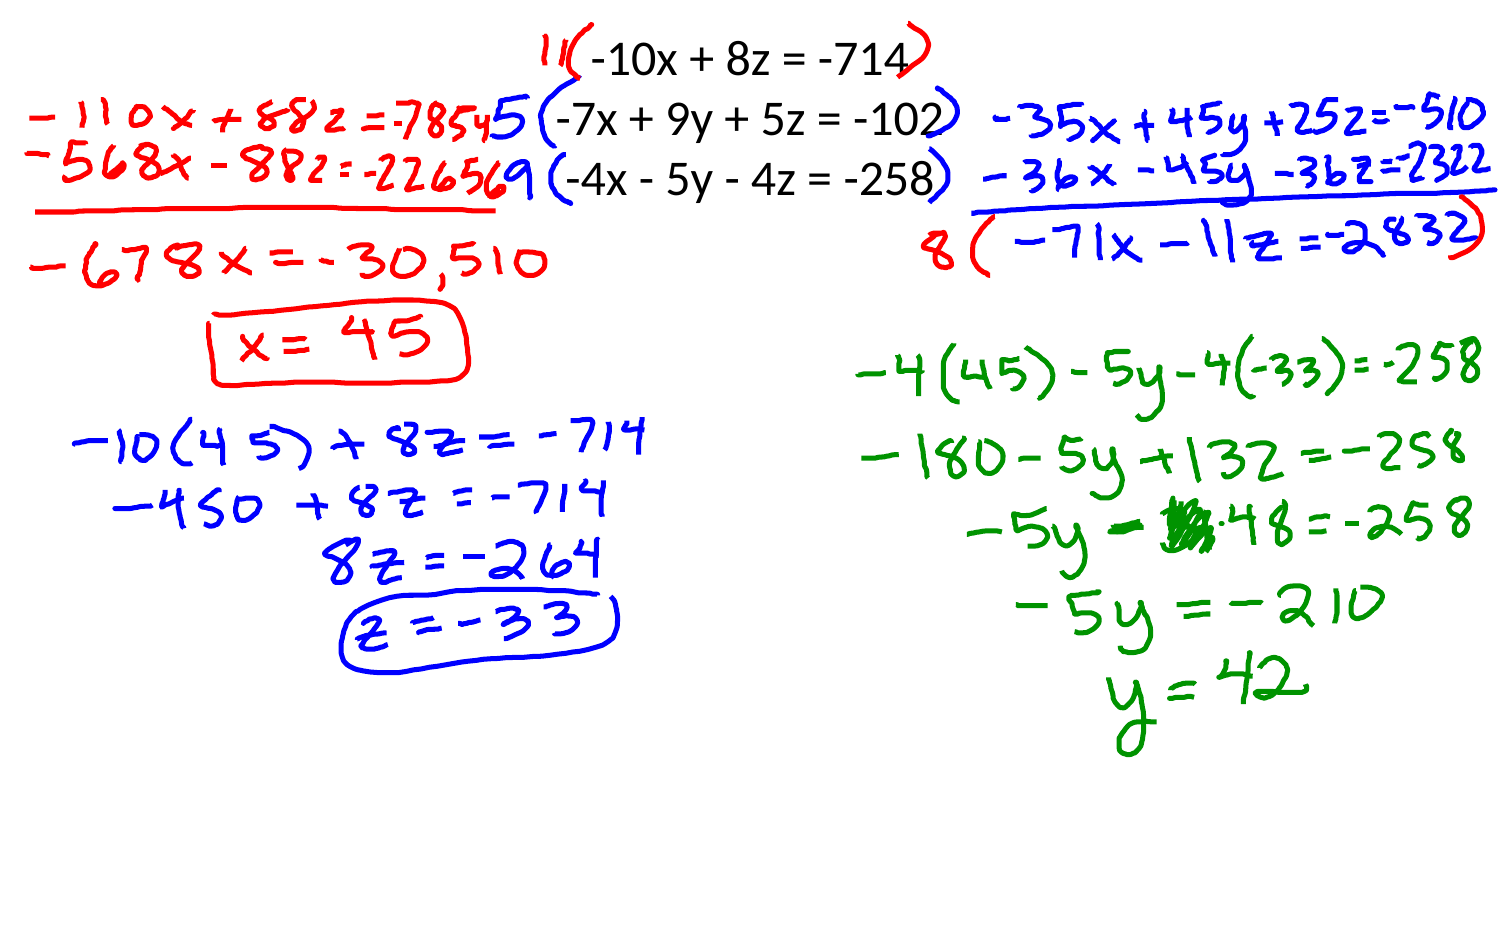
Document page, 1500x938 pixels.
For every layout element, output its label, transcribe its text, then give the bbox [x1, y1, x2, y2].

text_box [347, 244, 384, 278]
text_box [491, 95, 529, 138]
text_box [63, 141, 91, 182]
text_box [80, 101, 85, 128]
text_box [135, 143, 161, 179]
text_box [1244, 232, 1273, 242]
text_box [541, 544, 571, 579]
text_box [341, 163, 352, 168]
text_box [35, 206, 496, 213]
text_box [451, 242, 480, 275]
text_box [1023, 160, 1044, 192]
text_box [1200, 102, 1221, 134]
text_box [1394, 105, 1414, 110]
text_box [453, 489, 473, 495]
text_box [1451, 145, 1468, 175]
text_box [171, 418, 193, 465]
text_box [450, 107, 476, 141]
text_box [130, 104, 152, 127]
text_box [323, 538, 360, 584]
text_box [223, 247, 247, 274]
text_box [1222, 164, 1253, 199]
text_box [479, 433, 510, 438]
text_box [539, 78, 580, 148]
text_box [1381, 169, 1401, 173]
text_box [114, 504, 153, 510]
text_box [350, 485, 377, 517]
text_box [1202, 219, 1216, 257]
text_box [396, 101, 420, 140]
text_box [438, 444, 464, 456]
text_box [1300, 246, 1321, 250]
text_box [426, 430, 453, 443]
text_box [399, 497, 426, 503]
text_box [83, 242, 118, 287]
text_box [580, 480, 601, 493]
text_box [1314, 98, 1339, 134]
text_box [594, 538, 599, 578]
text_box [199, 489, 223, 527]
text_box [371, 561, 405, 568]
text_box [1274, 172, 1294, 176]
text_box [173, 110, 195, 128]
text_box [172, 154, 181, 163]
text_box [1326, 233, 1345, 237]
text_box [927, 87, 959, 137]
text_box [432, 162, 455, 191]
text_box [897, 22, 930, 78]
text_box [490, 540, 525, 580]
text_box [1298, 157, 1316, 187]
text_box [570, 418, 594, 453]
text_box [372, 549, 396, 563]
text_box [1384, 217, 1410, 245]
text_box [1289, 103, 1313, 134]
text_box [1422, 92, 1443, 129]
text_box [207, 299, 470, 387]
text_box [162, 106, 183, 121]
text_box [1124, 246, 1143, 261]
text_box [1186, 107, 1191, 138]
text_box [1096, 223, 1102, 261]
text_box [433, 439, 466, 448]
text_box [485, 162, 505, 199]
text_box [388, 423, 417, 456]
text_box [103, 145, 125, 178]
text_box [971, 189, 1496, 215]
text_box [1449, 196, 1484, 259]
text_box [1469, 144, 1491, 172]
text_box [622, 420, 640, 431]
text_box [994, 115, 1011, 121]
text_box [983, 174, 1007, 180]
text_box [1056, 159, 1077, 191]
text_box [1372, 118, 1389, 123]
text_box [391, 247, 425, 278]
text_box [282, 148, 302, 182]
text_box [488, 443, 515, 448]
text_box [234, 496, 261, 522]
text_box [1408, 142, 1426, 182]
text_box [574, 540, 595, 555]
text_box [332, 443, 365, 449]
text_box [117, 429, 124, 463]
text_box [1089, 166, 1101, 174]
text_box [561, 483, 566, 512]
text_box [1089, 117, 1103, 130]
text_box [1448, 97, 1456, 129]
text_box [1256, 245, 1282, 260]
text_box [1356, 163, 1371, 168]
text_box [160, 157, 191, 175]
text_box [377, 155, 394, 190]
text_box [1343, 221, 1385, 256]
text_box [1345, 108, 1367, 135]
text_box [543, 35, 547, 66]
text_box [550, 153, 572, 205]
text_box [1111, 237, 1132, 260]
text_box [439, 273, 444, 291]
text_box [1221, 201, 1248, 206]
text_box [387, 489, 417, 500]
text_box [567, 23, 593, 80]
text_box [100, 98, 109, 125]
text_box [1103, 130, 1121, 143]
text_box [1446, 212, 1459, 224]
text_box [1201, 154, 1223, 183]
text_box [326, 109, 345, 131]
text_box [1160, 241, 1189, 246]
text_box [177, 489, 185, 529]
text_box [429, 102, 445, 137]
text_box [234, 262, 252, 274]
text_box [538, 432, 557, 437]
text_box [274, 261, 304, 265]
text_box [505, 160, 532, 199]
text_box [1226, 219, 1234, 263]
text_box [1052, 225, 1079, 258]
text_box [1103, 175, 1116, 186]
text_box [1018, 104, 1052, 137]
text_box [559, 39, 567, 67]
text_box [220, 251, 234, 263]
text_box [121, 246, 148, 281]
text_box [183, 120, 193, 127]
text_box [269, 425, 310, 470]
text_box [404, 501, 424, 517]
text_box [1165, 156, 1185, 171]
text_box [1014, 239, 1046, 244]
text_box [212, 118, 242, 123]
text_box [1112, 233, 1124, 247]
text_box [1181, 155, 1195, 184]
text_box [922, 231, 953, 269]
text_box [1459, 98, 1485, 129]
text_box [517, 482, 547, 514]
text_box [456, 501, 471, 505]
text_box [1397, 155, 1410, 160]
text_box [165, 243, 201, 278]
text_box [1325, 156, 1345, 185]
text_box [1091, 119, 1116, 142]
text_box [320, 258, 334, 264]
text_box [179, 165, 189, 179]
text_box [364, 172, 377, 176]
text_box [160, 489, 177, 508]
text_box [1221, 114, 1247, 156]
text_box [133, 433, 158, 462]
text_box [221, 121, 227, 133]
text_box [201, 431, 221, 448]
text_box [857, 335, 1480, 755]
text_box [1090, 164, 1111, 185]
text_box [378, 565, 402, 584]
text_box [26, 152, 50, 157]
text_box [1352, 157, 1370, 165]
text_box [462, 158, 482, 194]
text_box [73, 439, 108, 445]
text_box [1250, 240, 1279, 247]
text_box [515, 249, 546, 277]
text_box [1058, 103, 1084, 141]
text_box [1273, 124, 1279, 136]
text_box [600, 480, 605, 517]
text_box [1169, 108, 1186, 123]
text_box [404, 158, 425, 191]
text_box [338, 430, 352, 443]
text_box [340, 588, 619, 674]
text_box [604, 421, 611, 451]
text_box [483, 114, 489, 142]
text_box [241, 145, 273, 181]
text_box [493, 247, 502, 275]
title -10x + 8z = -714 -7x + 9y + 5z = -102 -4x - 5y - 4z = -258 [75, 37, 1425, 194]
text_box [226, 108, 232, 118]
text_box [928, 148, 949, 204]
text_box [362, 126, 385, 130]
text_box [309, 156, 326, 182]
text_box [251, 431, 279, 459]
text_box [637, 417, 643, 455]
text_box [30, 265, 66, 270]
text_box [258, 101, 289, 130]
text_box [476, 114, 485, 128]
text_box [1270, 111, 1275, 122]
text_box [218, 428, 225, 466]
text_box [1415, 214, 1441, 245]
text_box [971, 215, 995, 277]
text_box [1144, 127, 1149, 142]
text_box [426, 554, 445, 559]
text_box [1430, 145, 1448, 181]
text_box [1358, 165, 1372, 183]
text_box [312, 493, 321, 520]
text_box [290, 98, 316, 132]
text_box [1134, 123, 1155, 128]
text_box [348, 446, 357, 460]
